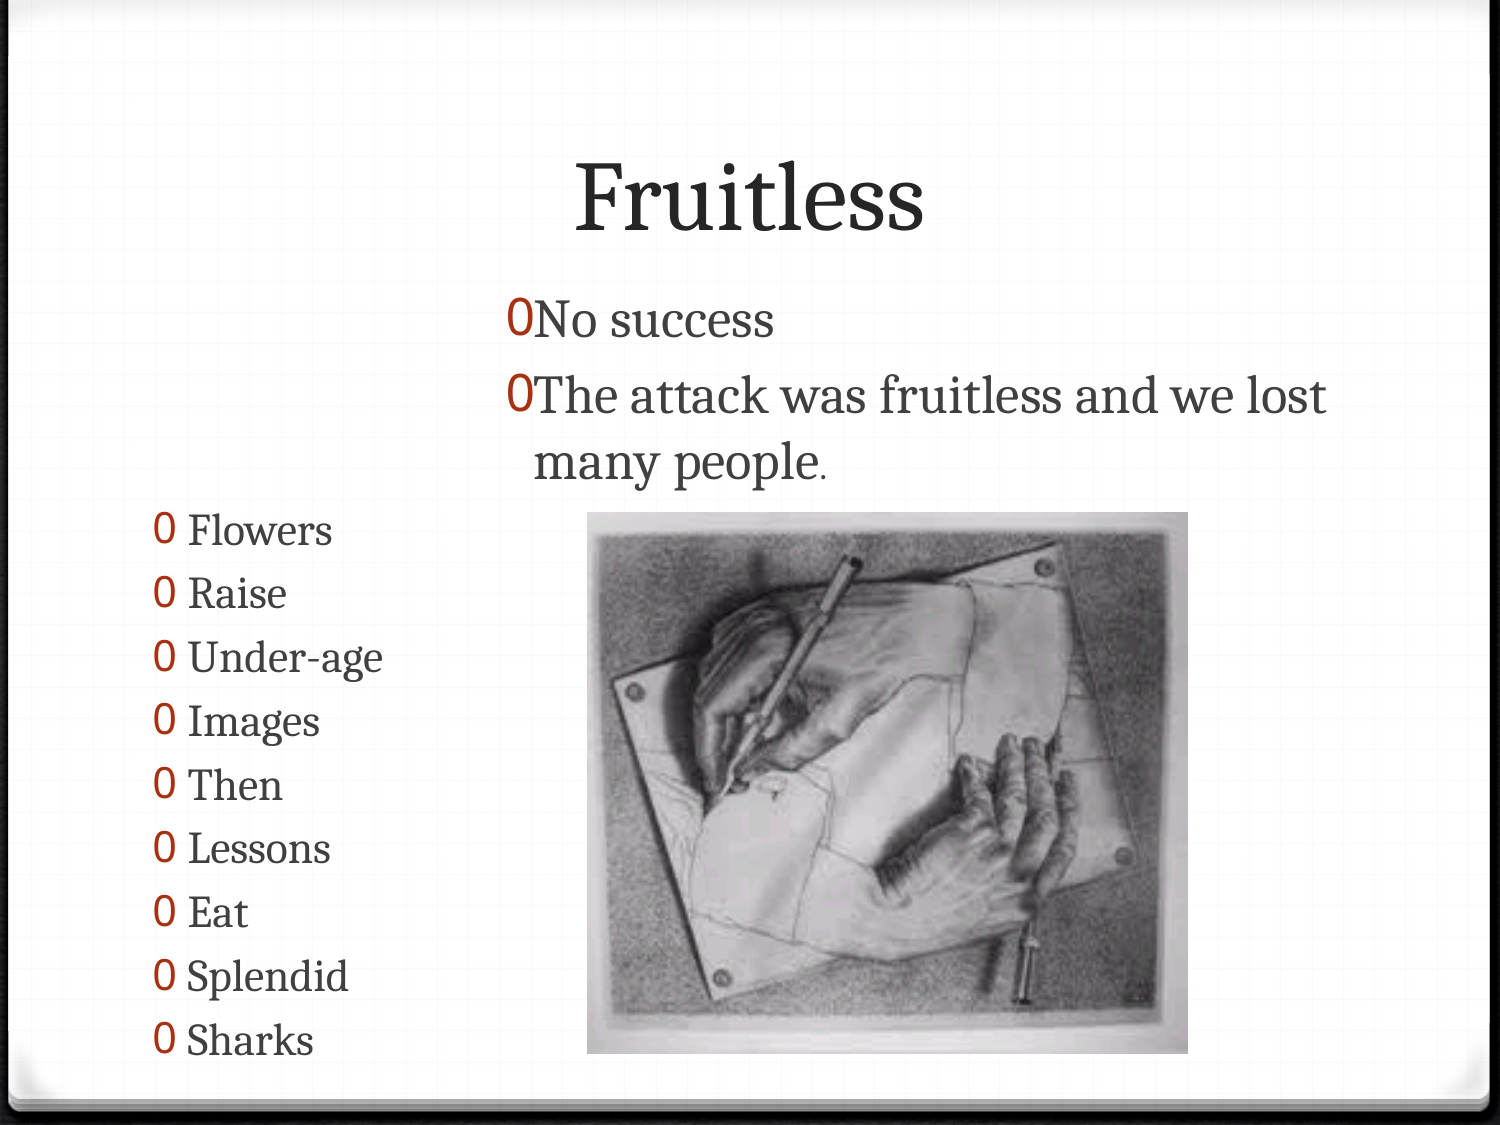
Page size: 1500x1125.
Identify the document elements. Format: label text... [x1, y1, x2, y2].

list No success The attack was fruitless and we lost many people. Flowers Raise Under-age Images Then Lessons Eat Splendid Sharks [137, 274, 1363, 1076]
picture [0, 0, 1500, 1125]
title Fruitless [90, 71, 1410, 309]
